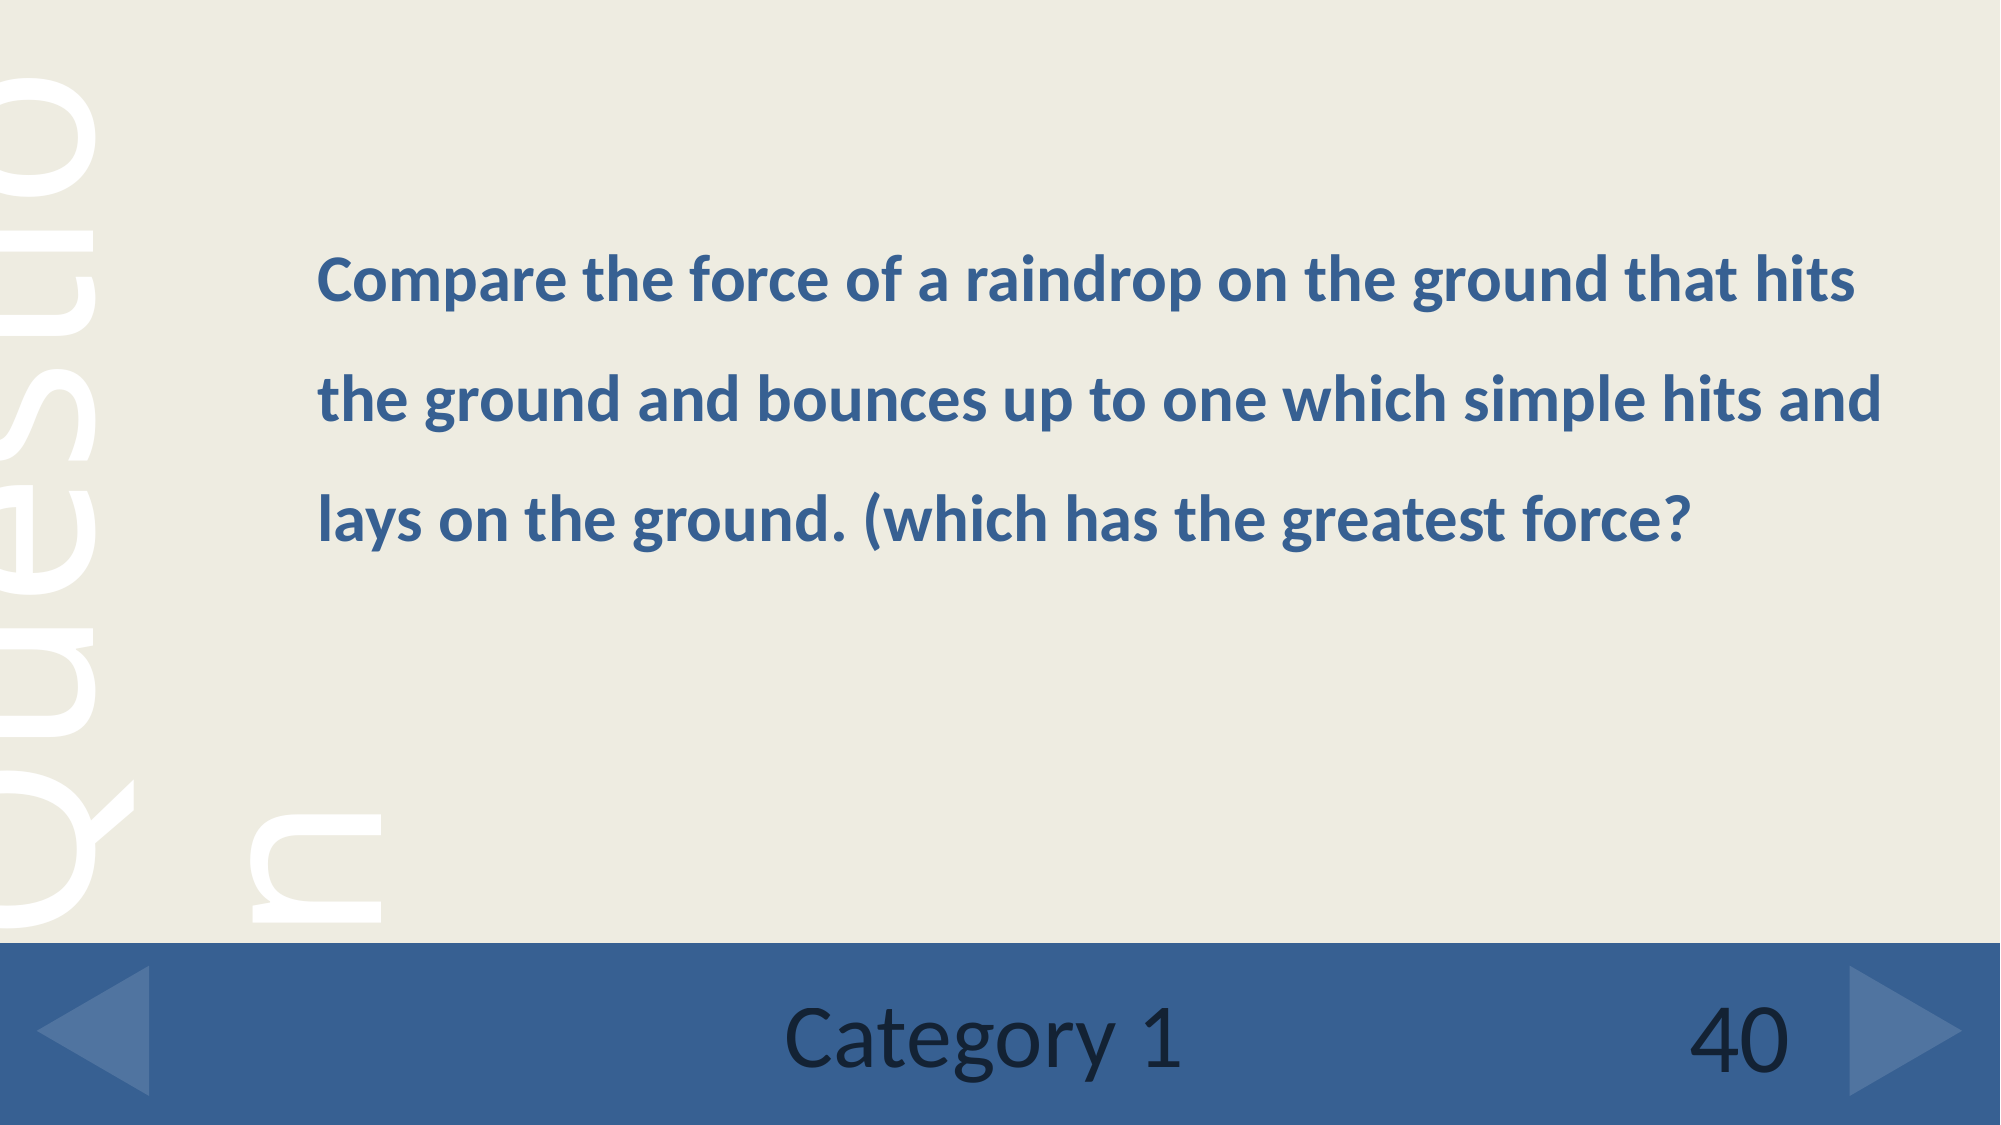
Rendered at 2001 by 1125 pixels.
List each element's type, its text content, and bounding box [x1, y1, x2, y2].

list Compare the force of a raindrop on the ground that hits the ground and bounces up to one which simple hits and lays on the ground. (which has the greatest force? [302, 130, 1912, 820]
title Category 1 [84, 937, 1885, 1125]
